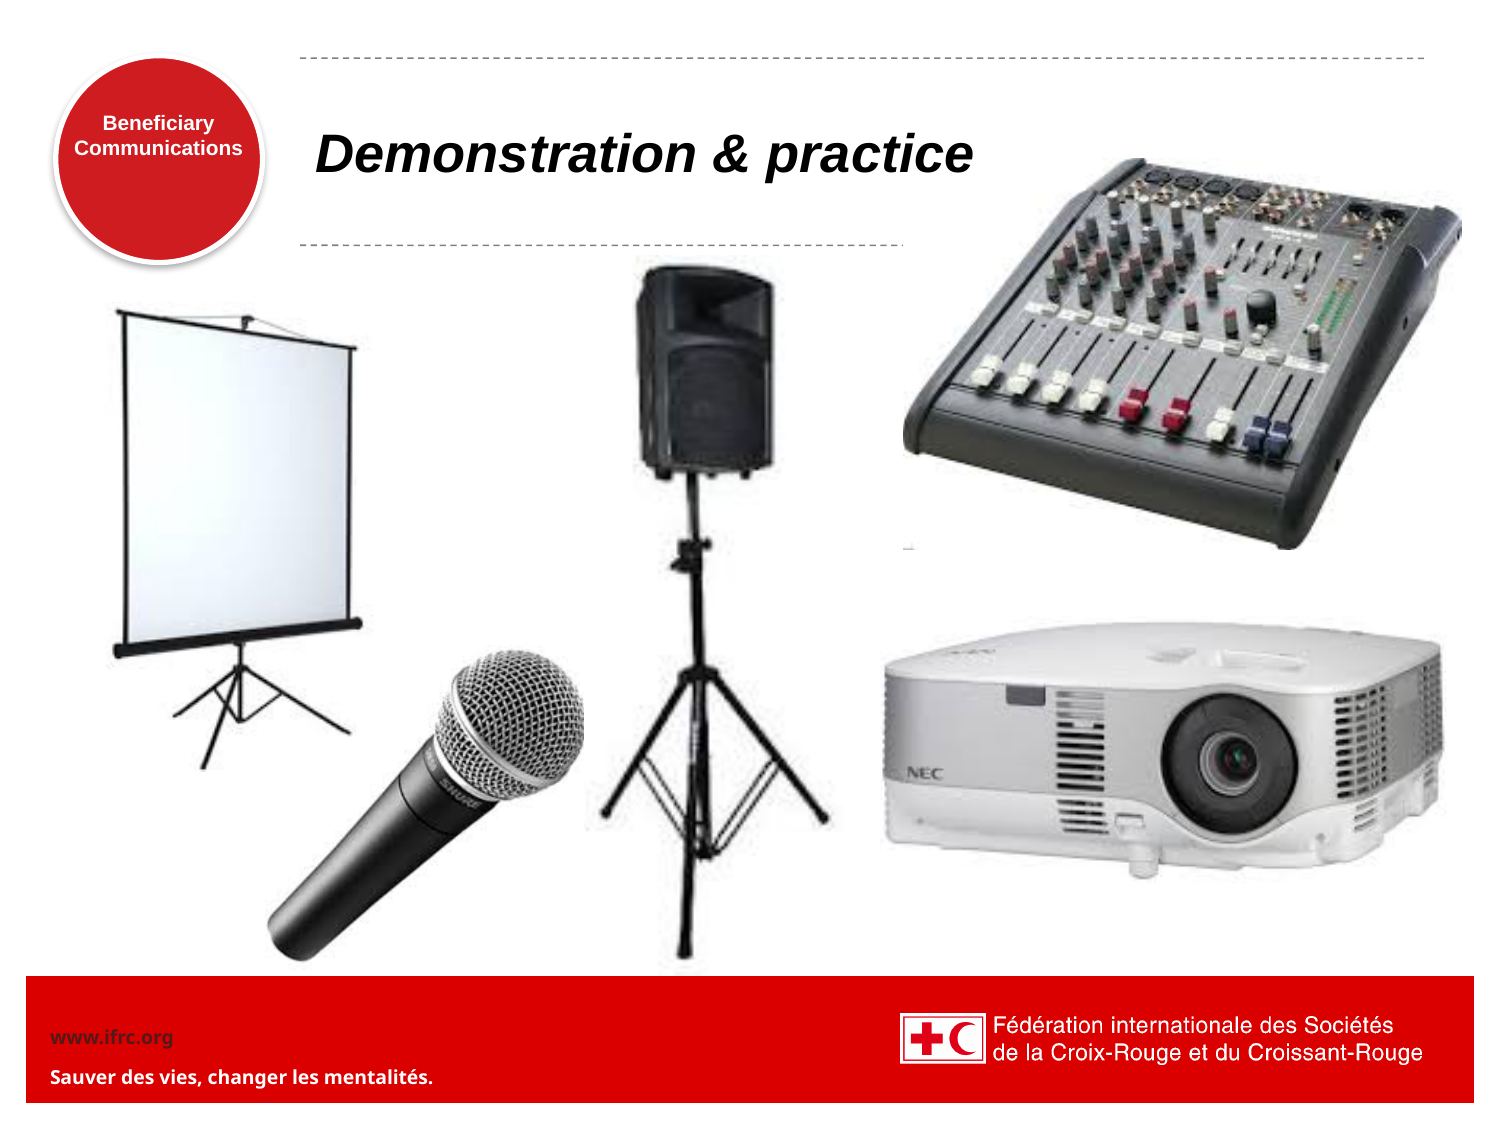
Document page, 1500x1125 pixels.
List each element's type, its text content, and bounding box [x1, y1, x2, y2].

picture [76, 255, 852, 977]
picture [879, 158, 1462, 887]
title Demonstration & practice [299, 57, 1426, 246]
picture [900, 1013, 1422, 1065]
